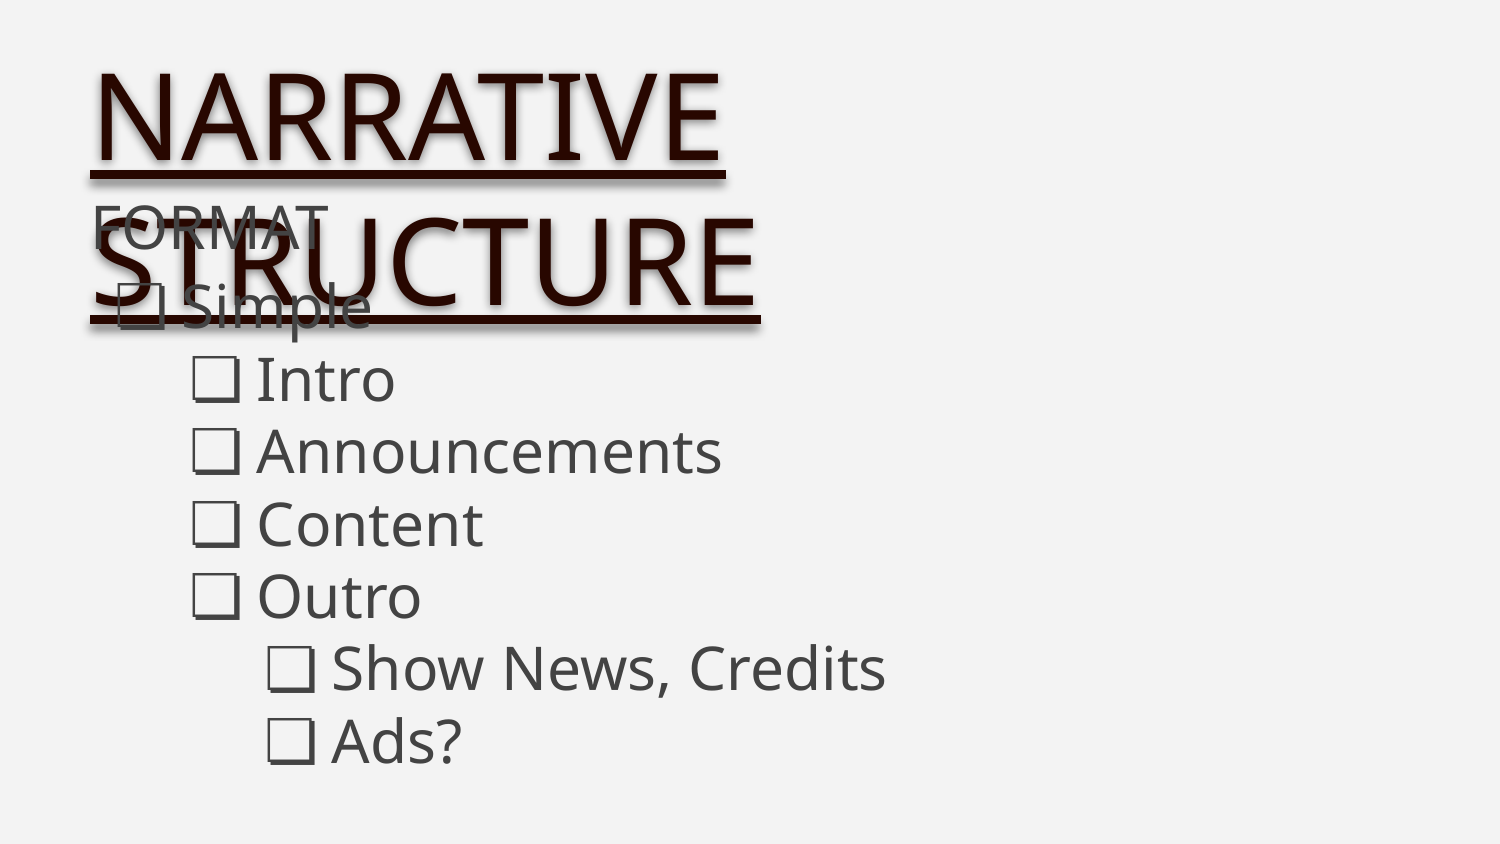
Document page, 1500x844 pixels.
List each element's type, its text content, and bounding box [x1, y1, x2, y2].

text_box FORMAT [75, 174, 1425, 247]
text_box NARRATIVE STRUCTURE [75, 24, 1425, 174]
text_box Simple Intro Announcements Content Outro Show News, Credits Ads? [91, 253, 1425, 844]
